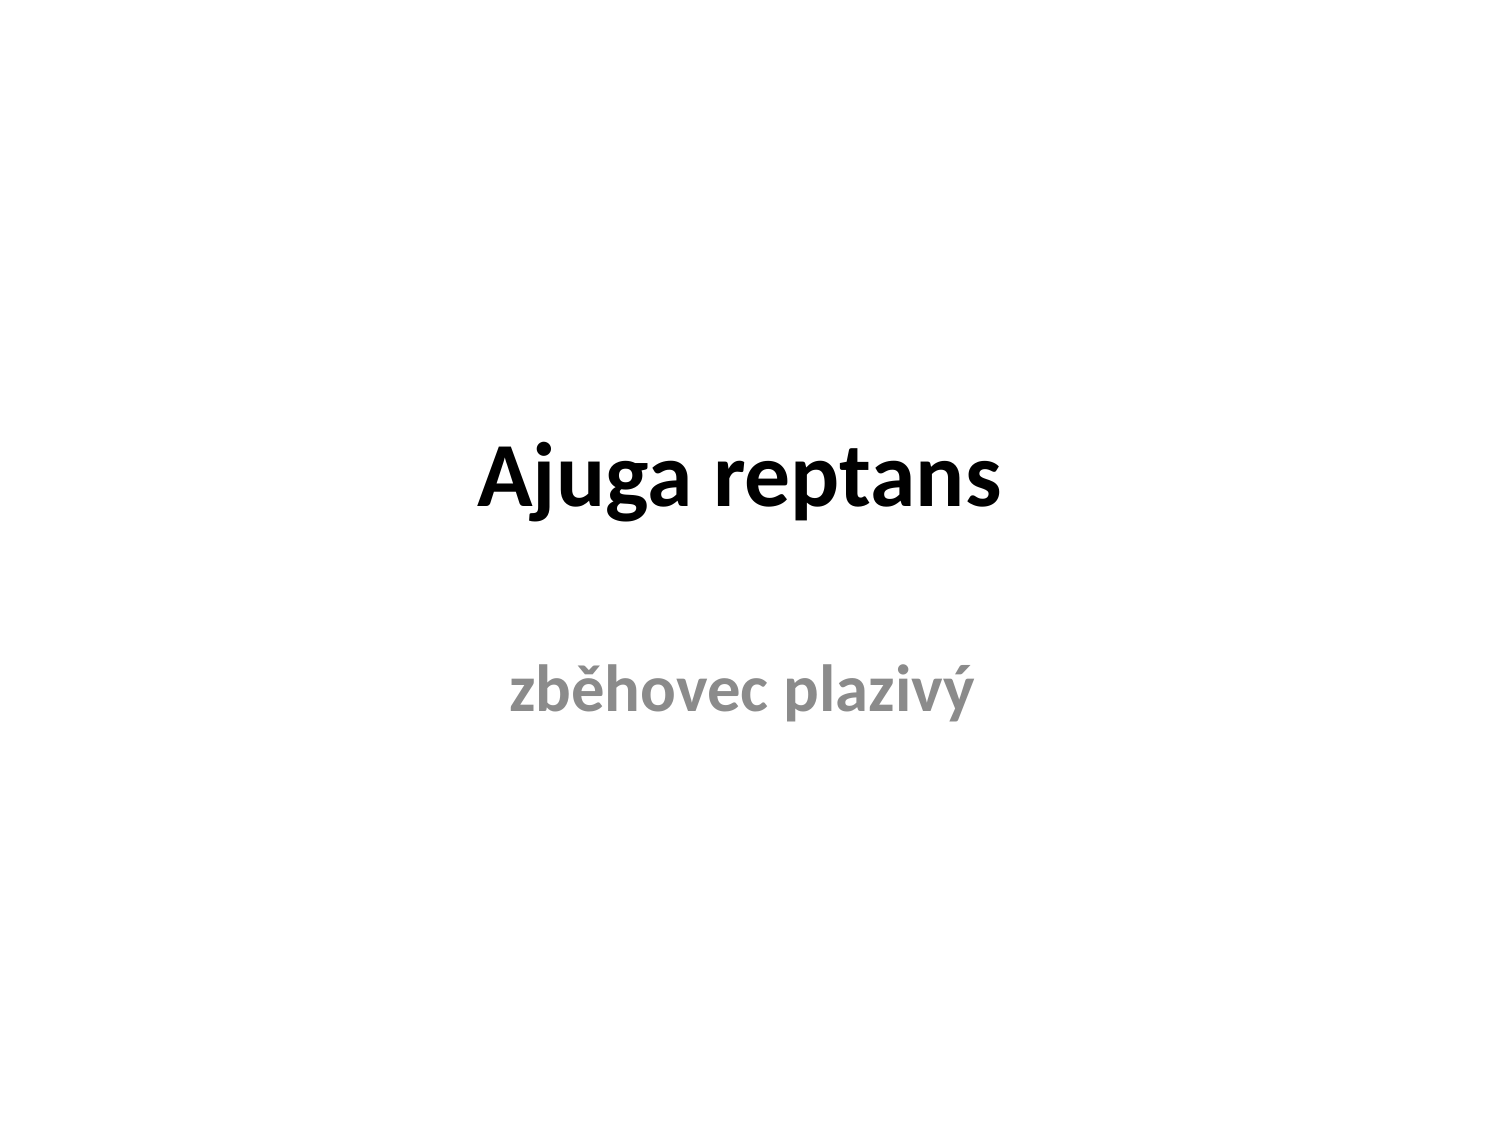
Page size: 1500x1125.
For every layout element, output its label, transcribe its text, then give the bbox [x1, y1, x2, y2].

title Ajuga reptans [112, 349, 1388, 591]
subtitle zběhovec plazivý [225, 637, 1275, 925]
